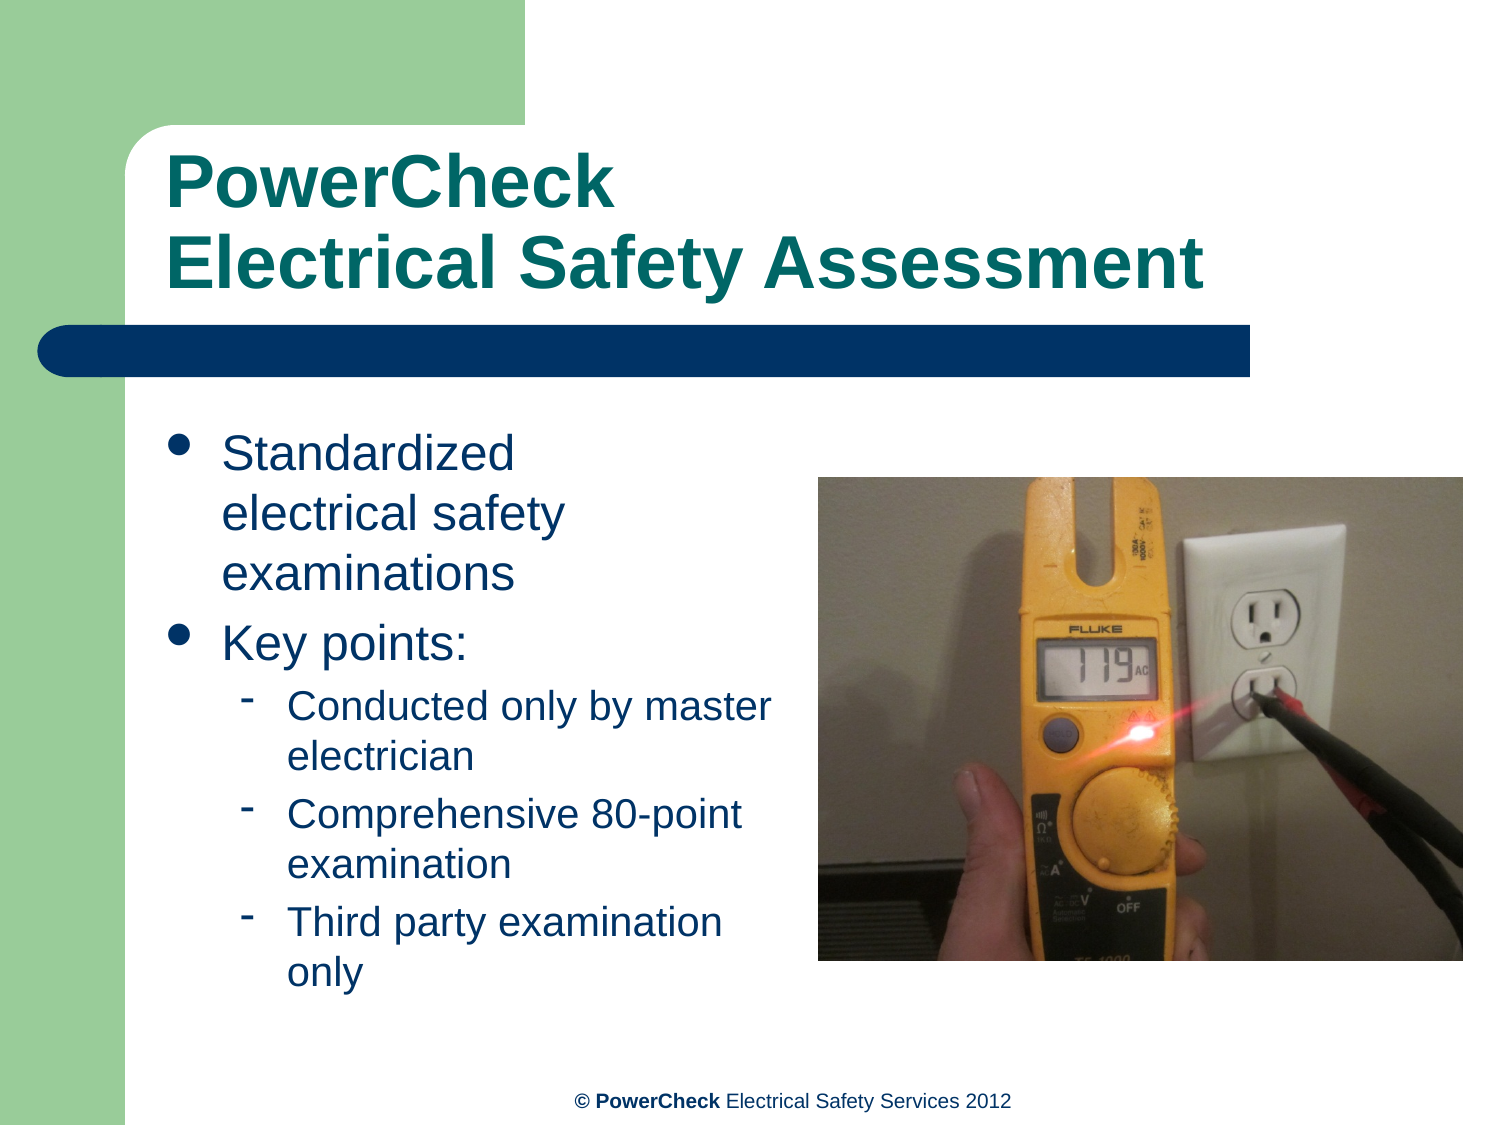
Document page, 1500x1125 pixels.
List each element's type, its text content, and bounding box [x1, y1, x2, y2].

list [818, 477, 1463, 961]
footer © PowerCheck Electrical Safety Services 2012 [469, 1079, 1117, 1121]
list Standardized electrical safety examinations Key points: Conducted only by master electrician Comprehensive 80-point examination Third party examination only [150, 412, 825, 1088]
title PowerCheck Electrical Safety Assessment [150, 125, 1463, 313]
